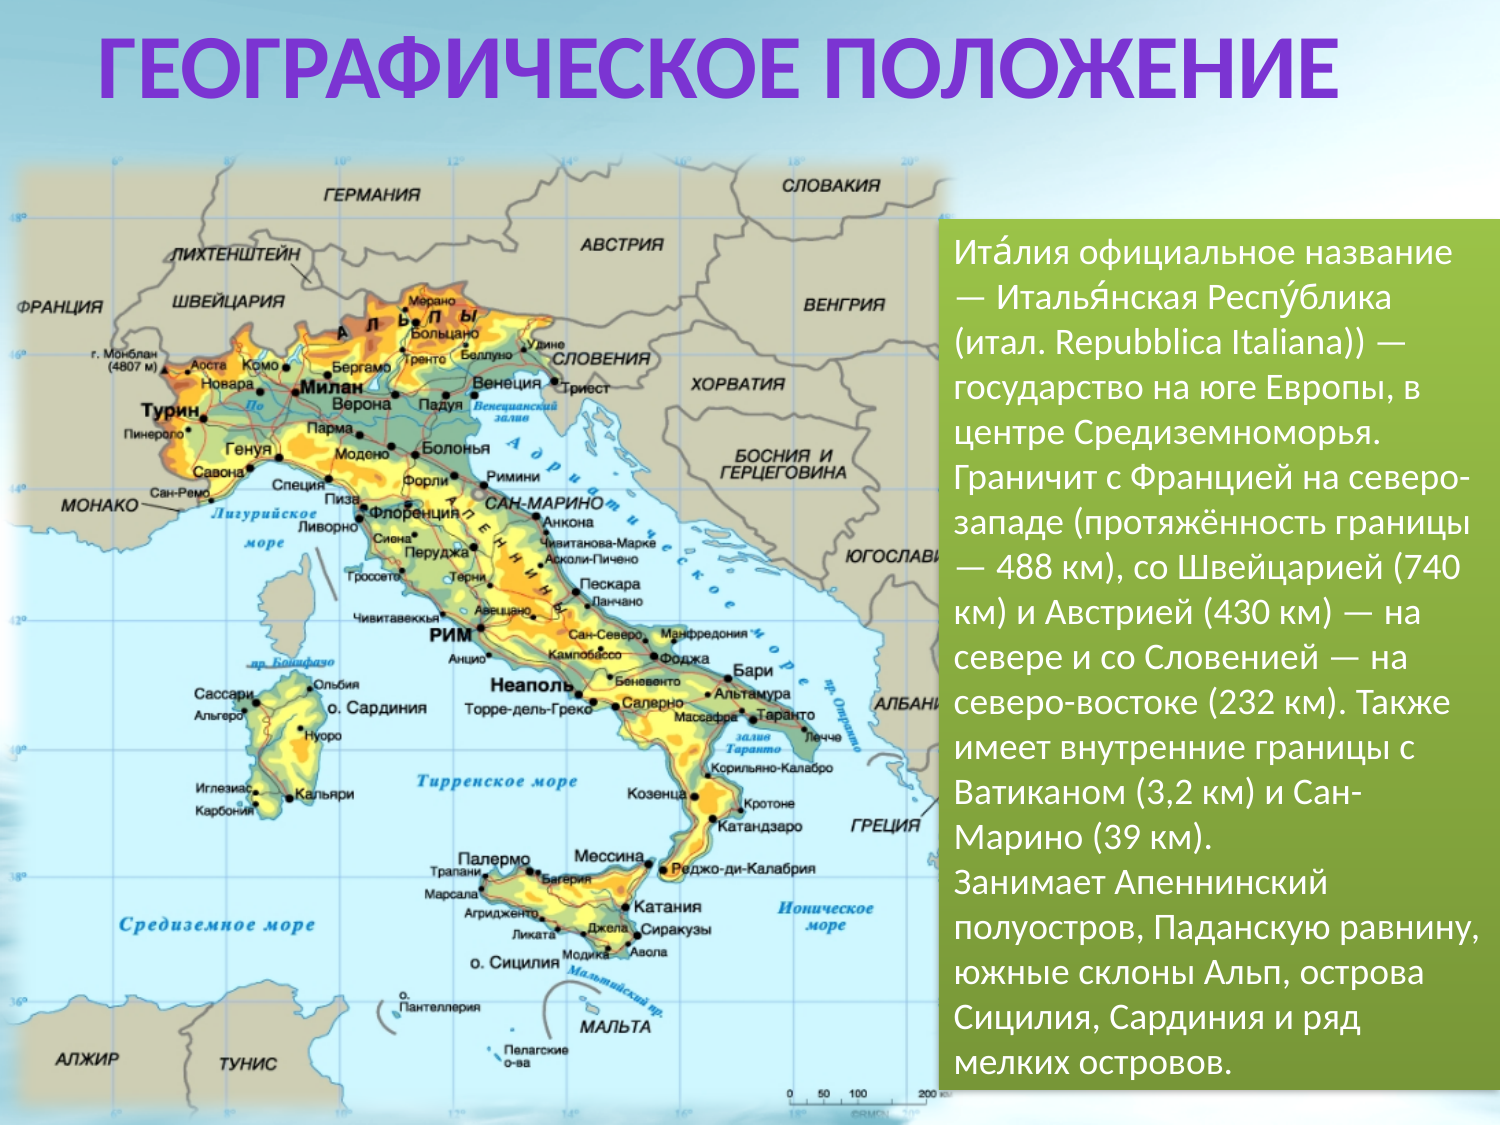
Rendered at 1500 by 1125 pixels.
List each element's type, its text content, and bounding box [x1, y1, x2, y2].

picture [0, 148, 963, 1125]
text_box Географическое положение [0, 0, 1500, 125]
text_box Ита́лия официальное название — Италья́нская Респу́блика (итал. Repubblica Italiana)) — государство на юге Европы, в центре Средиземноморья. Граничит с Францией на северо-западе (протяжённость границы — 488 км), со Швейцарией (740 км) и Австрией (430 км) — на севере и со Словенией — на северо-востоке (232 км). Также имеет внутренние границы с Ватиканом (3,2 км) и Сан-Марино (39 км). Занимает Апеннинский полуостров, Паданскую равнину, южные склоны Альп, острова Сицилия, Сардиния и ряд мелких островов. [966, 219, 1500, 1090]
